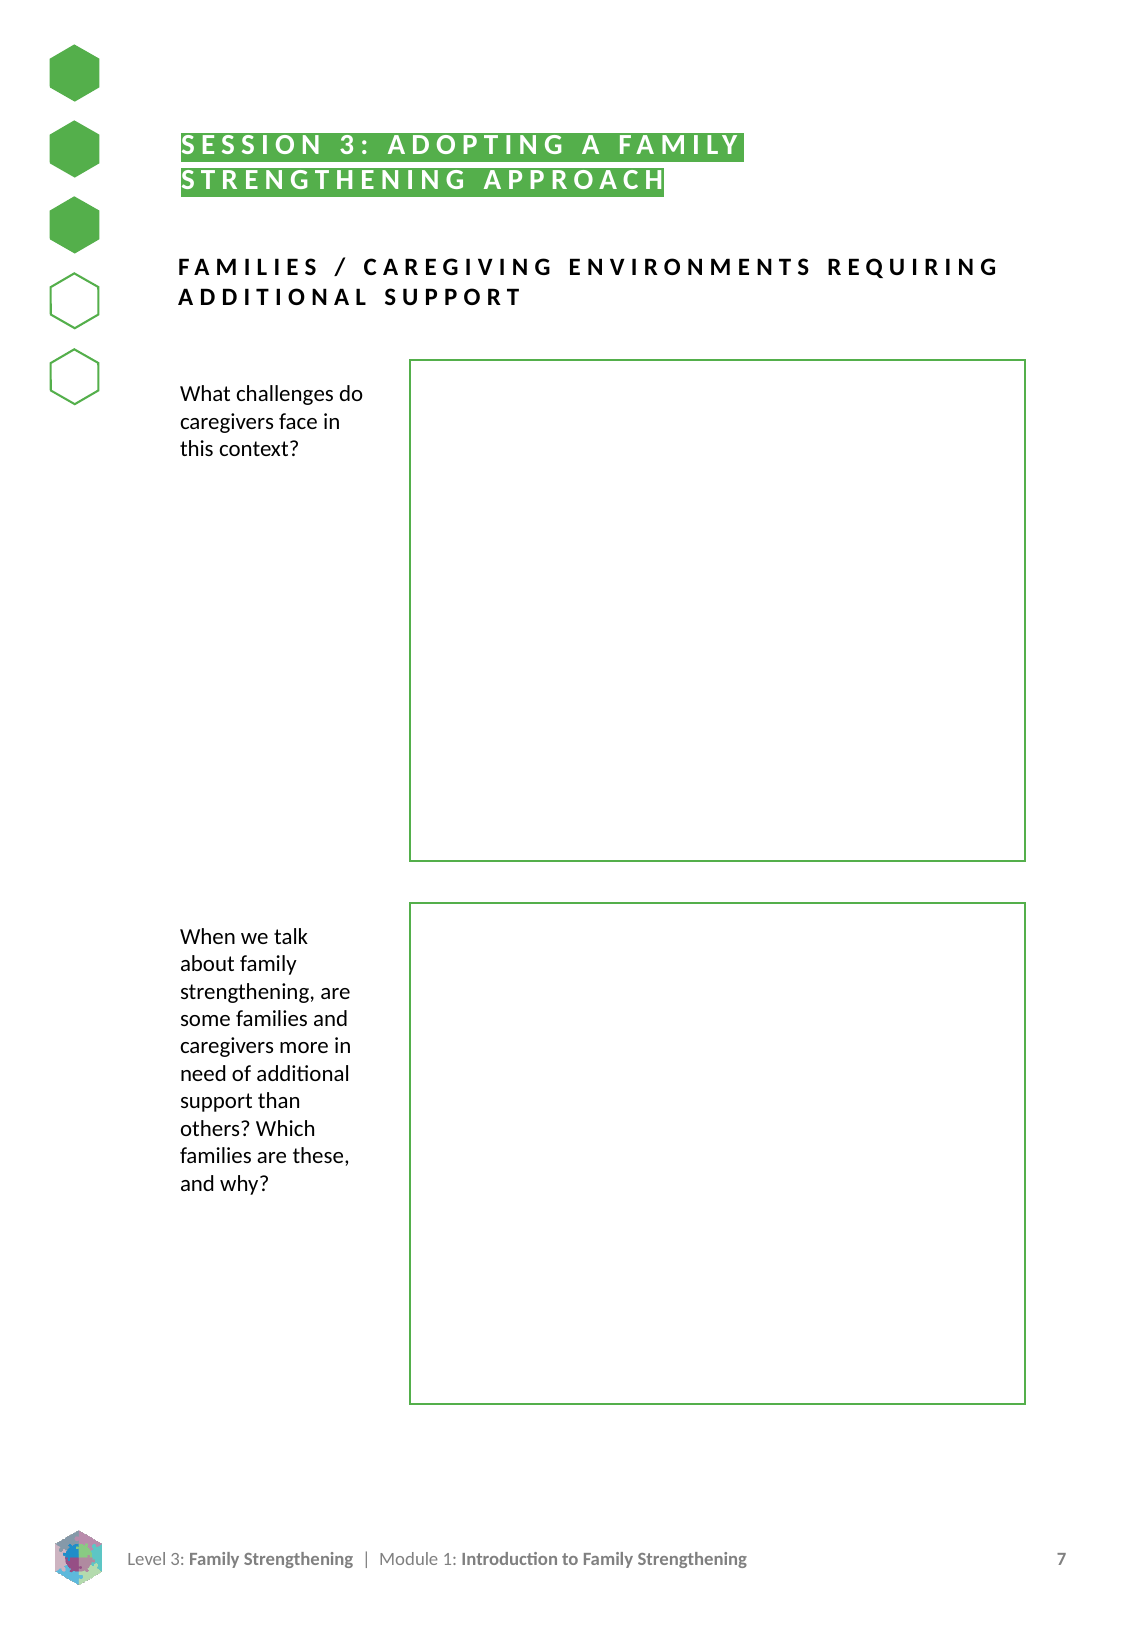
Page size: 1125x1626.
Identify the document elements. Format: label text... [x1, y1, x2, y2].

text_box FAMILIES / CAREGIVING ENVIRONMENTS REQUIRING ADDITIONAL SUPPORT [163, 242, 1027, 318]
text_box [49, 272, 100, 330]
text_box SESSION 3: ADOPTING A FAMILY STRENGTHENING APPROACH [166, 117, 1024, 203]
text_box [49, 348, 100, 406]
text_box [49, 196, 100, 254]
text_box When we talk about family strengthening, are some families and caregivers more in need of additional support than others? Which families are these, and why? [165, 906, 381, 1211]
picture [55, 1530, 102, 1585]
text_box [409, 359, 1026, 862]
text_box What challenges do caregivers face in this context? [165, 363, 381, 476]
text_box [49, 120, 100, 178]
text_box [49, 44, 100, 102]
text_box [409, 902, 1026, 1405]
